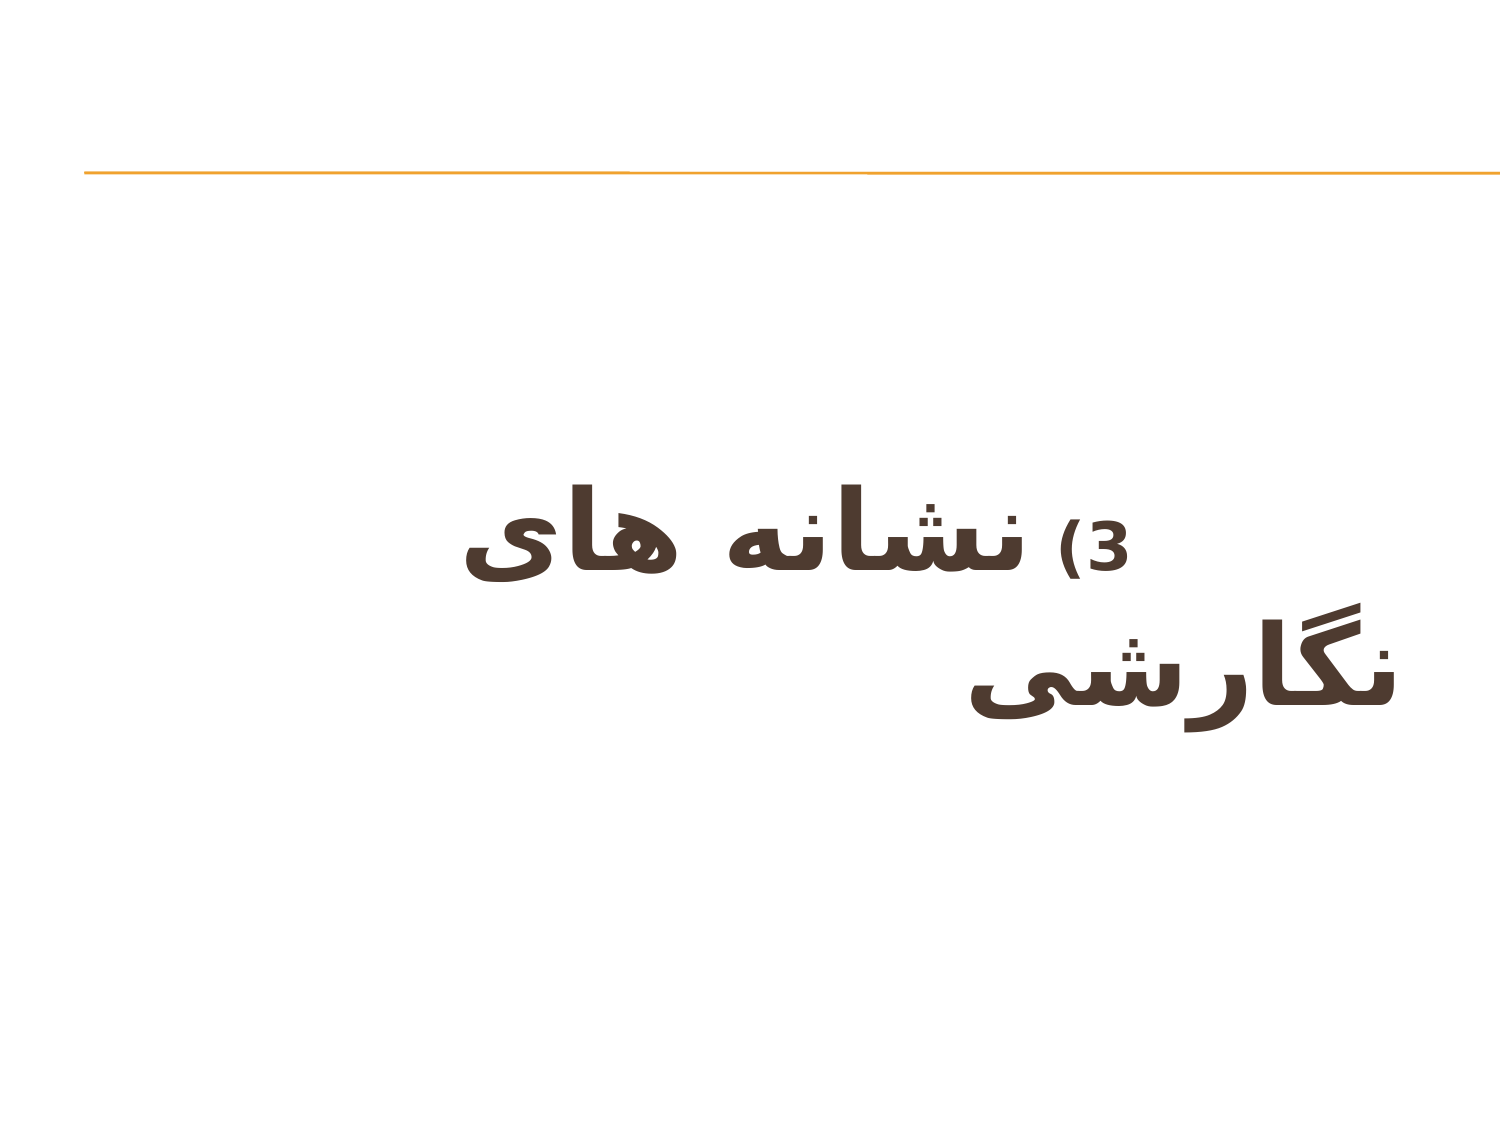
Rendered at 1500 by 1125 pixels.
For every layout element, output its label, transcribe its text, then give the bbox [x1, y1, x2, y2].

list 3) نشانه های نگارشی [50, 254, 1475, 998]
